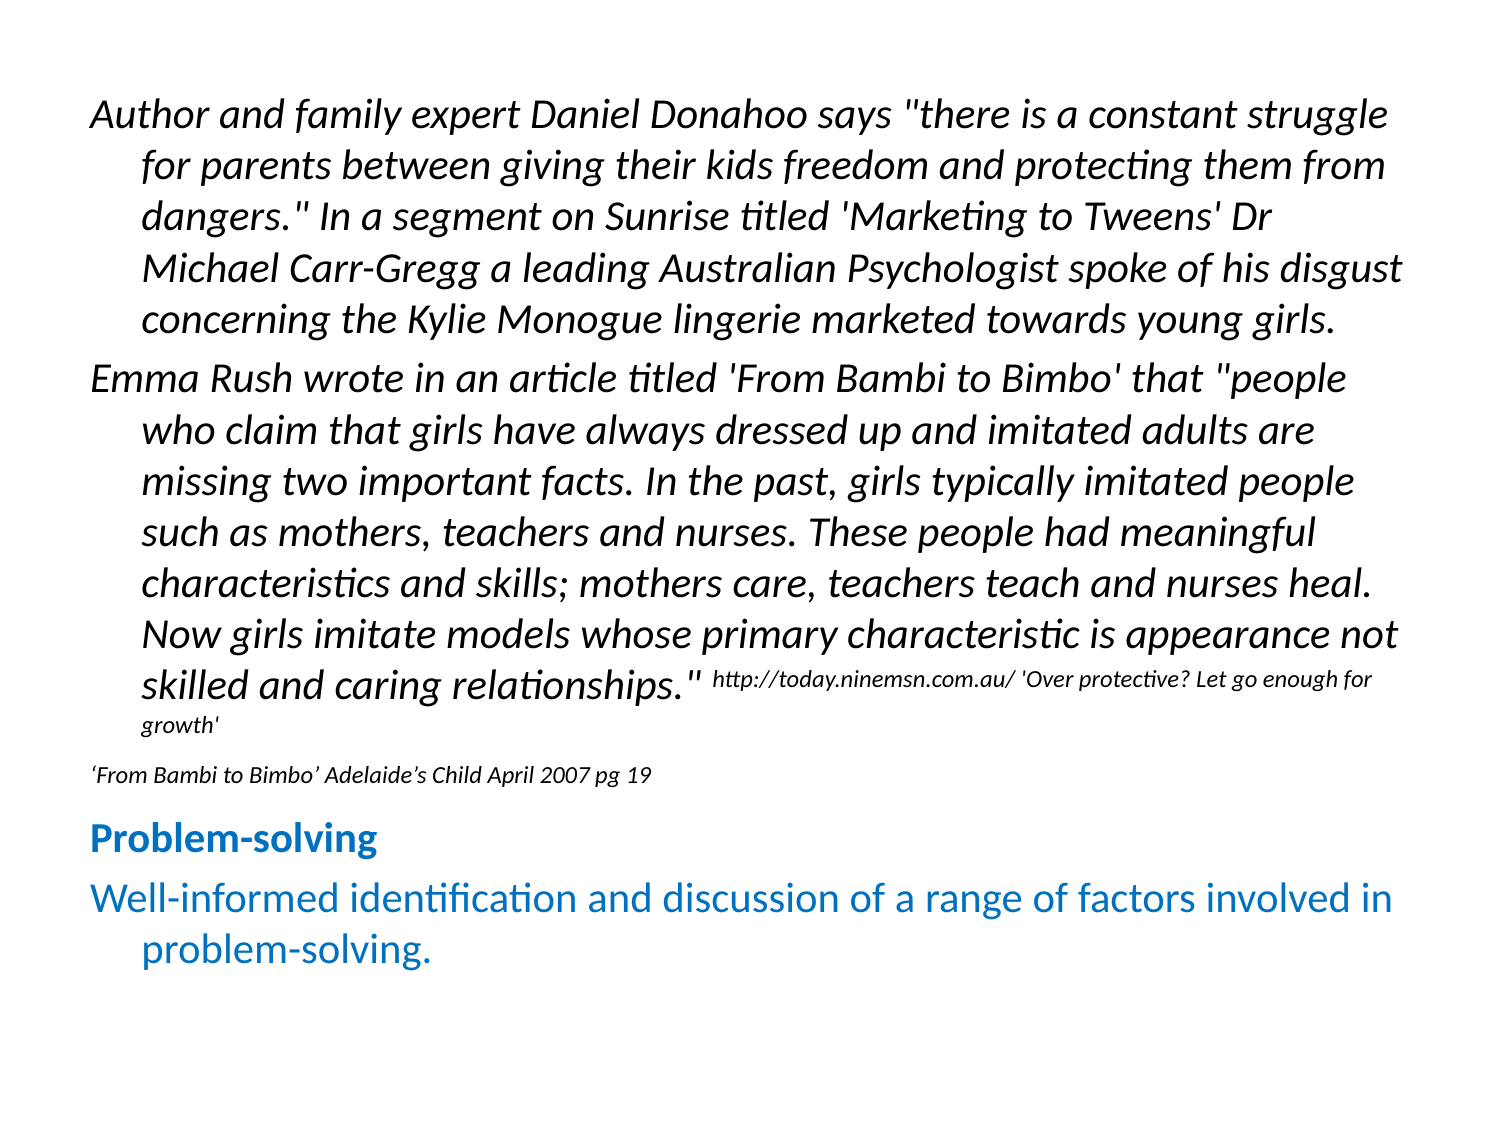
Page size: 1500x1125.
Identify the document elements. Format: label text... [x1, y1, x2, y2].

list Author and family expert Daniel Donahoo says "there is a constant struggle for parents between giving their kids freedom and protecting them from dangers." In a segment on Sunrise titled 'Marketing to Tweens' Dr Michael Carr-Gregg a leading Australian Psychologist spoke of his disgust concerning the Kylie Monogue lingerie marketed towards young girls. Emma Rush wrote in an article titled 'From Bambi to Bimbo' that "people who claim that girls have always dressed up and imitated adults are missing two important facts. In the past, girls typically imitated people such as mothers, teachers and nurses. These people had meaningful characteristics and skills; mothers care, teachers teach and nurses heal. Now girls imitate models whose primary characteristic is appearance not skilled and caring relationships." http://today.ninemsn.com.au/ 'Over protective? Let go enough for growth' ‘From Bambi to Bimbo’ Adelaide’s Child April 2007 pg 19 Problem-solving Well-informed identification and discussion of a range of factors involved in problem-solving. [75, 78, 1425, 1005]
